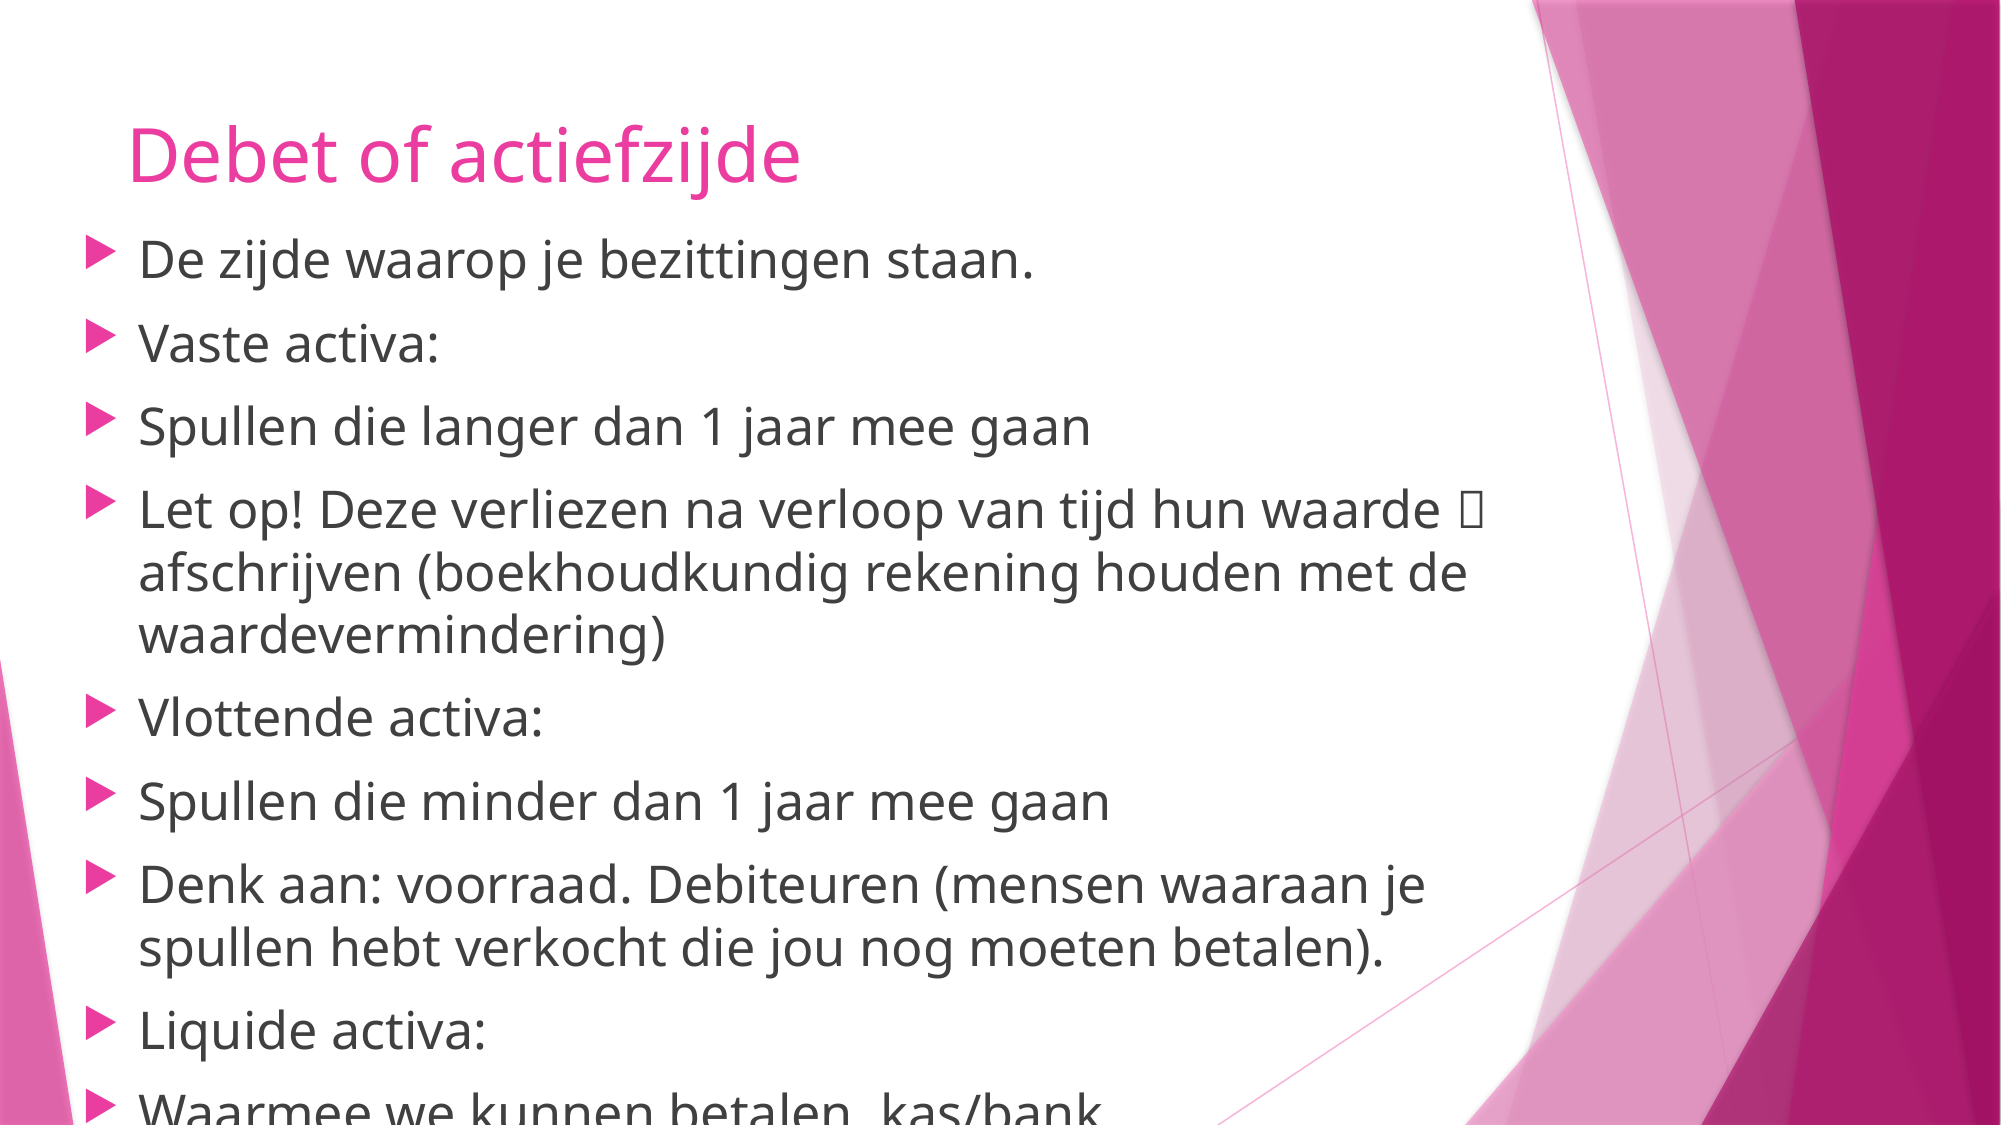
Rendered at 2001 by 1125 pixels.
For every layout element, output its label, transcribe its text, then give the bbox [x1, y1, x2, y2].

list De zijde waarop je bezittingen staan. Vaste activa: Spullen die langer dan 1 jaar mee gaan Let op! Deze verliezen na verloop van tijd hun waarde  afschrijven (boekhoudkundig rekening houden met de waardevermindering) Vlottende activa: Spullen die minder dan 1 jaar mee gaan Denk aan: voorraad. Debiteuren (mensen waaraan je spullen hebt verkocht die jou nog moeten betalen). Liquide activa: Waarmee we kunnen betalen, kas/bank. [67, 219, 1522, 992]
title Debet of actiefzijde [111, 99, 1522, 219]
